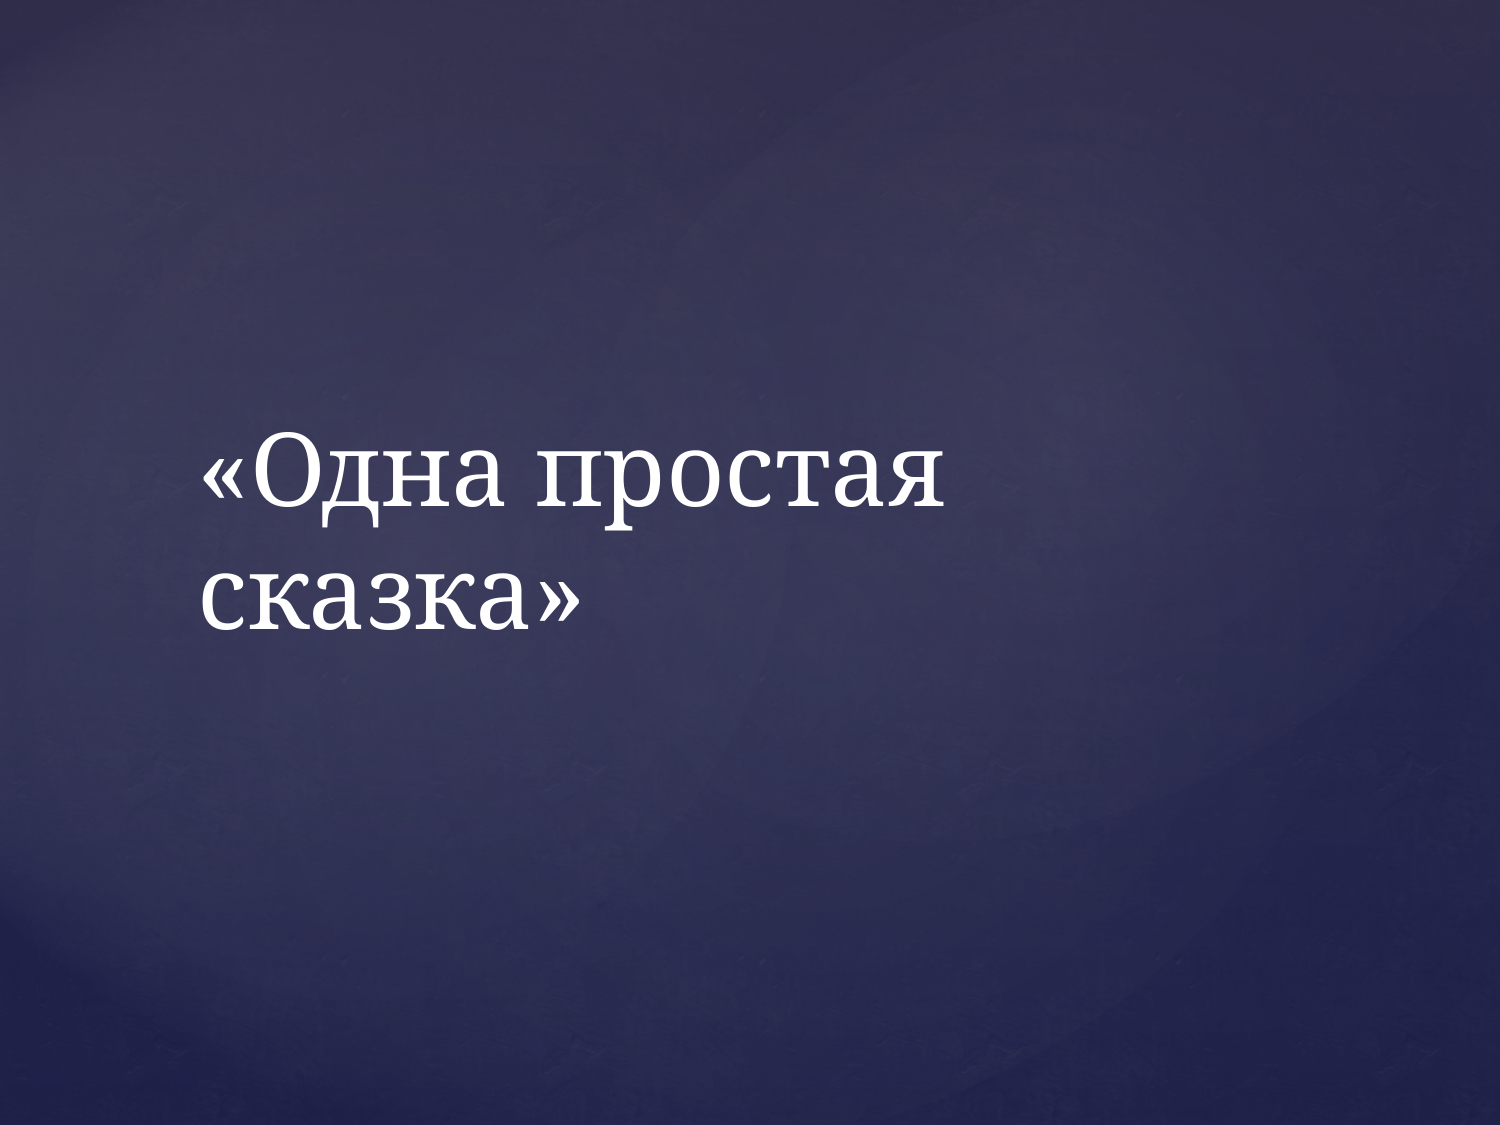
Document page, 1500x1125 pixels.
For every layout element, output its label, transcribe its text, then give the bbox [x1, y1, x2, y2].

title «Одна простая сказка» [183, 314, 1365, 657]
